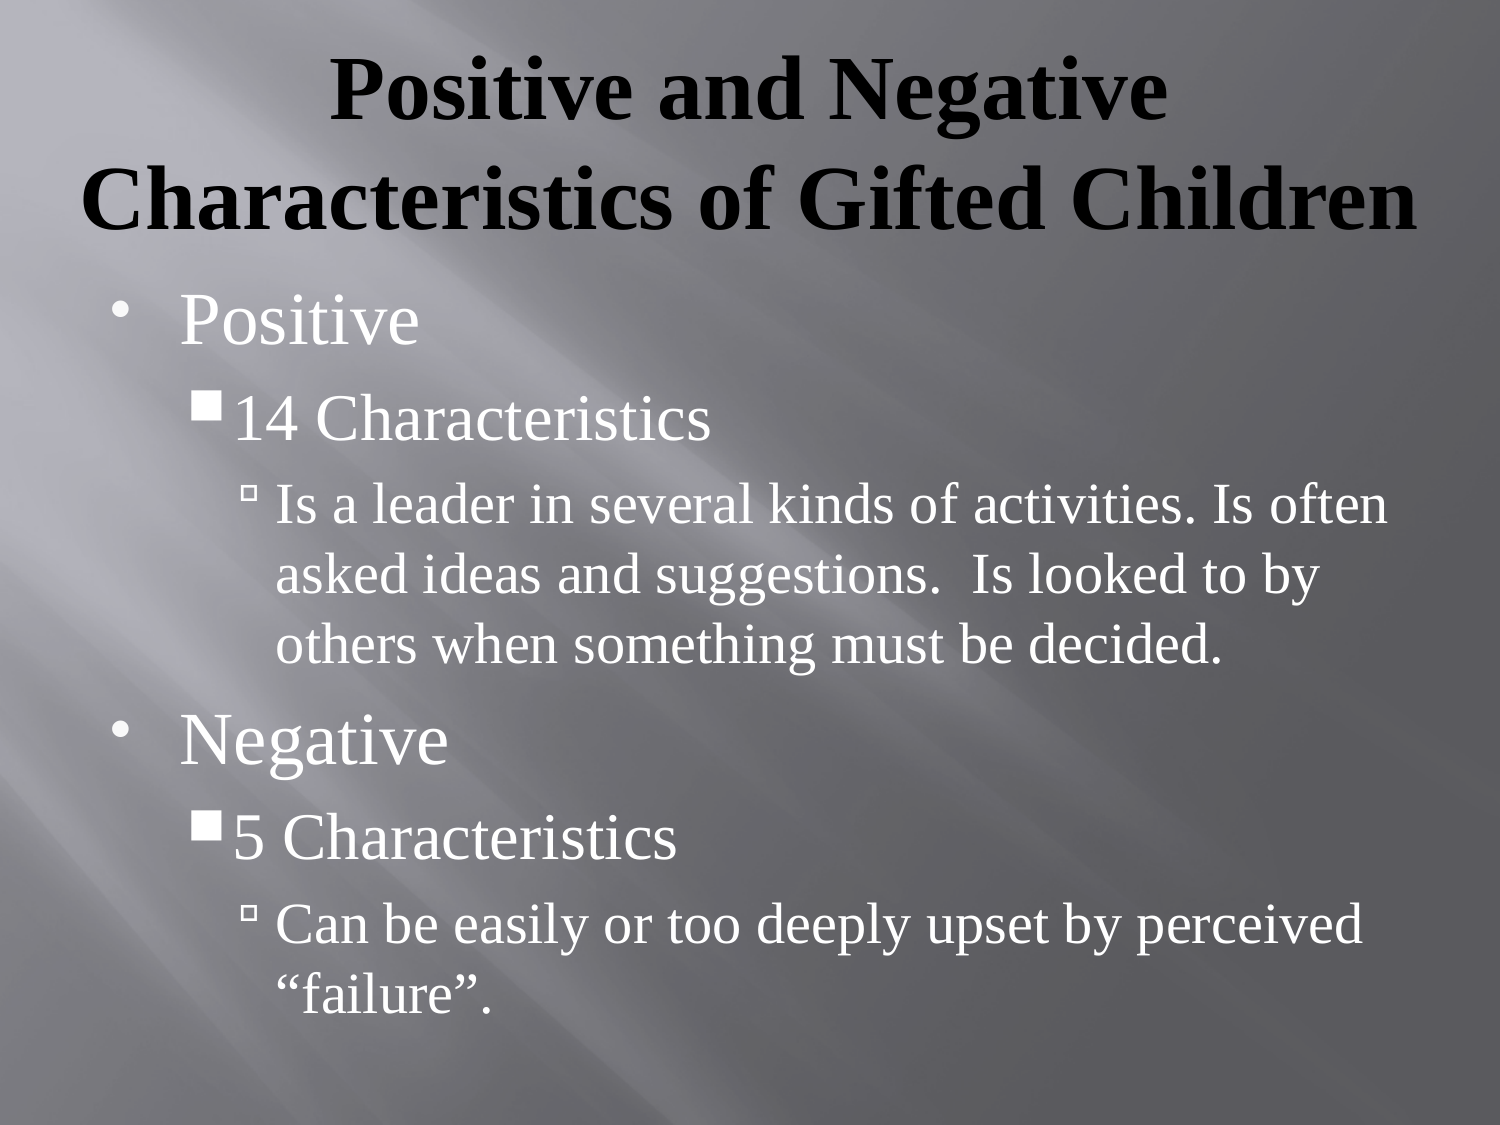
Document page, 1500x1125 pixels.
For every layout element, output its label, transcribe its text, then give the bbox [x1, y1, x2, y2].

title Positive and Negative Characteristics of Gifted Children [50, 37, 1450, 238]
list Positive 14 Characteristics Is a leader in several kinds of activities. Is often asked ideas and suggestions. Is looked to by others when something must be decided. Negative 5 Characteristics Can be easily or too deeply upset by perceived “failure”. [75, 262, 1425, 1035]
